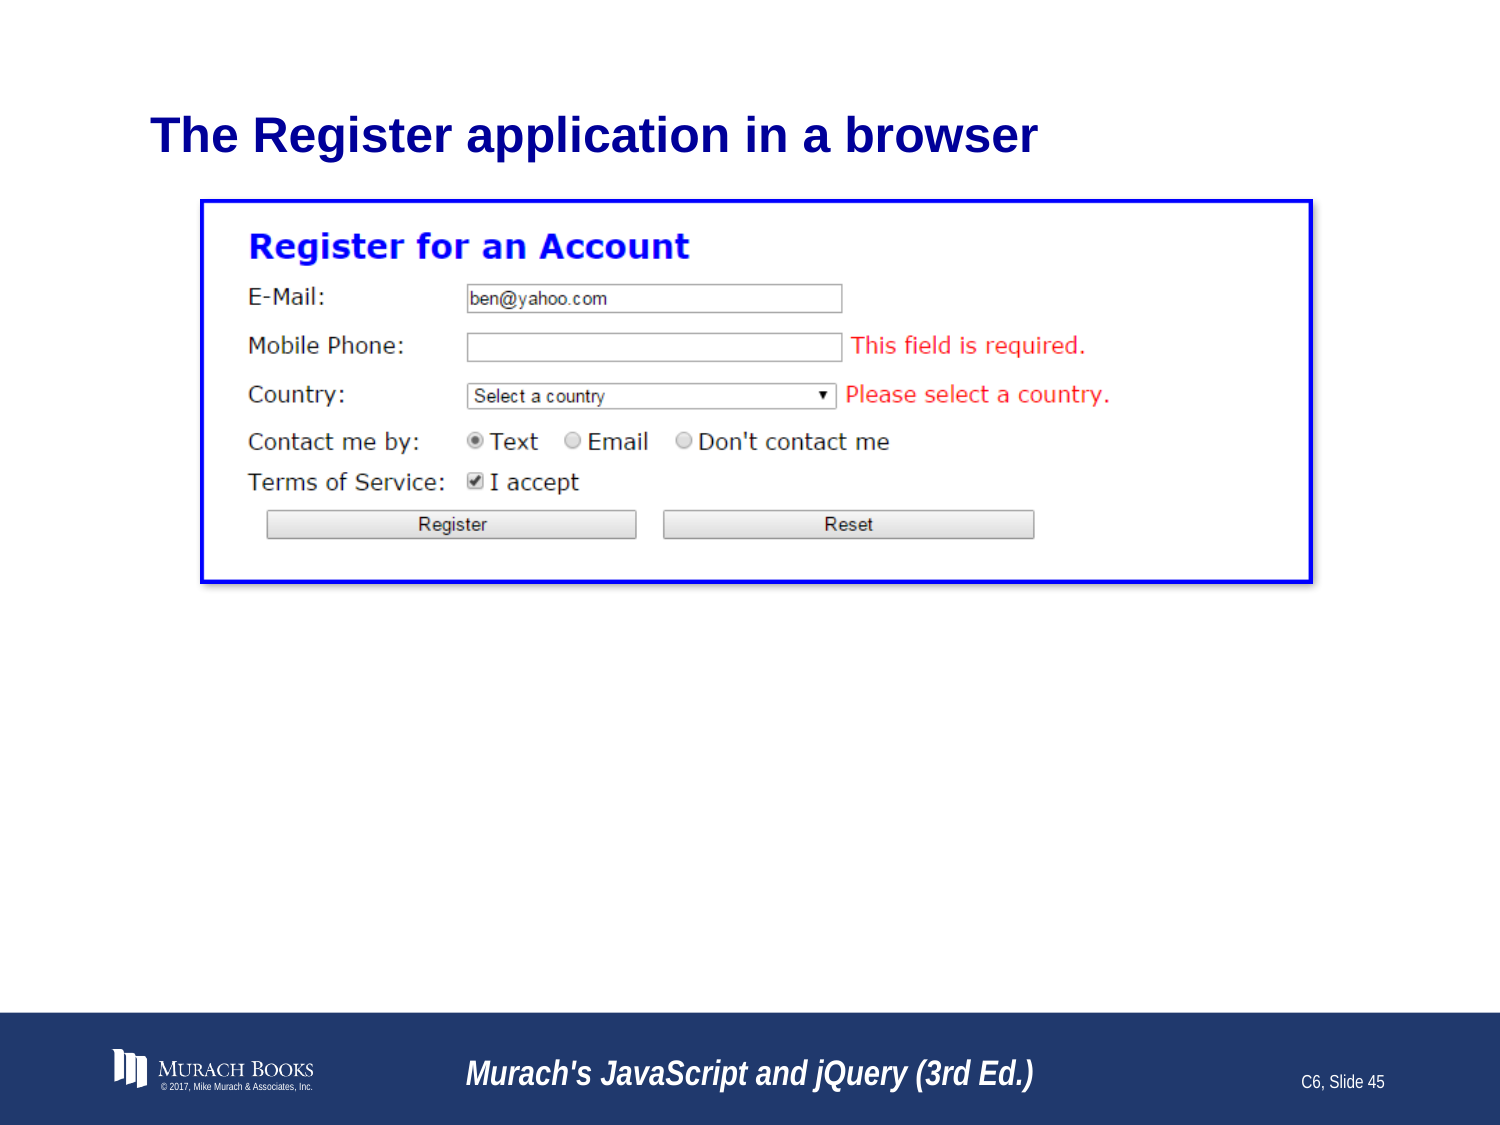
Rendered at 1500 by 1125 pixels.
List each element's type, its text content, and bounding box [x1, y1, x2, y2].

footer © 2017, Mike Murach & Associates, Inc. [12, 1025, 463, 1100]
slide_number Murach's JavaScript and jQuery (3rd Ed.) [463, 1025, 1050, 1100]
picture [199, 199, 1313, 584]
slide_number C6, Slide 45 [1087, 1025, 1400, 1100]
title The Register application in a browser [150, 102, 1350, 164]
